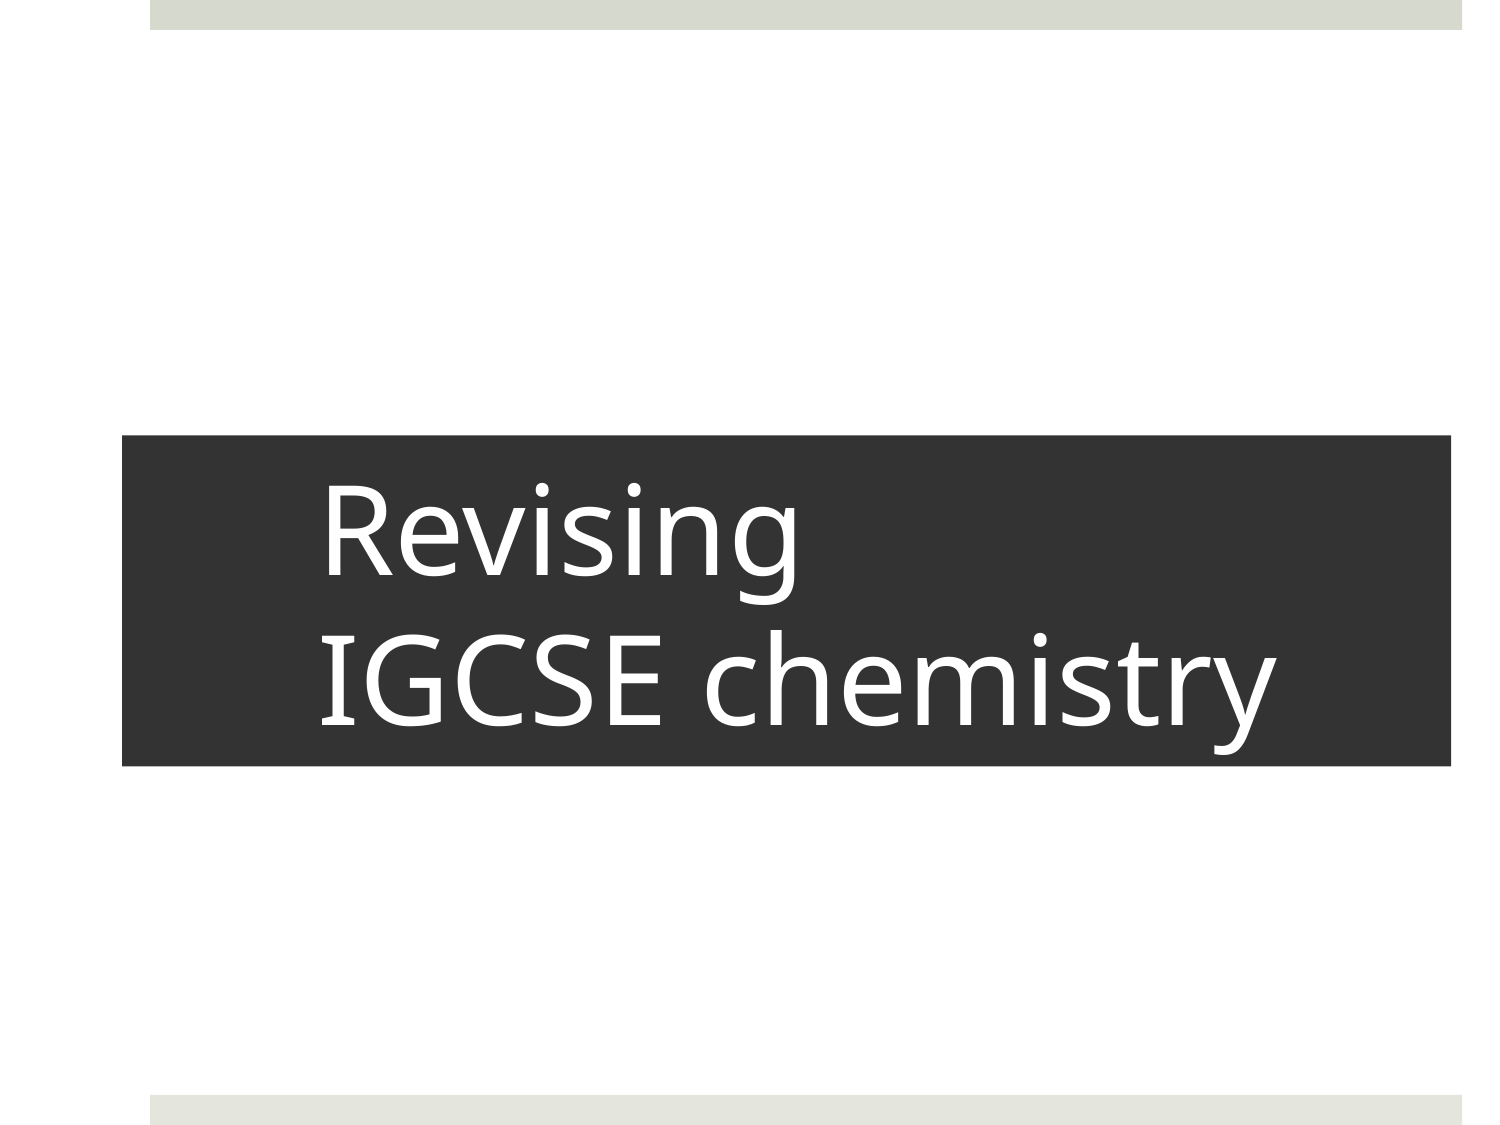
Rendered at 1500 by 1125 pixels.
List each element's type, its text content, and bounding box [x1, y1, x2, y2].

title Revising IGCSE chemistry [122, 435, 1452, 767]
